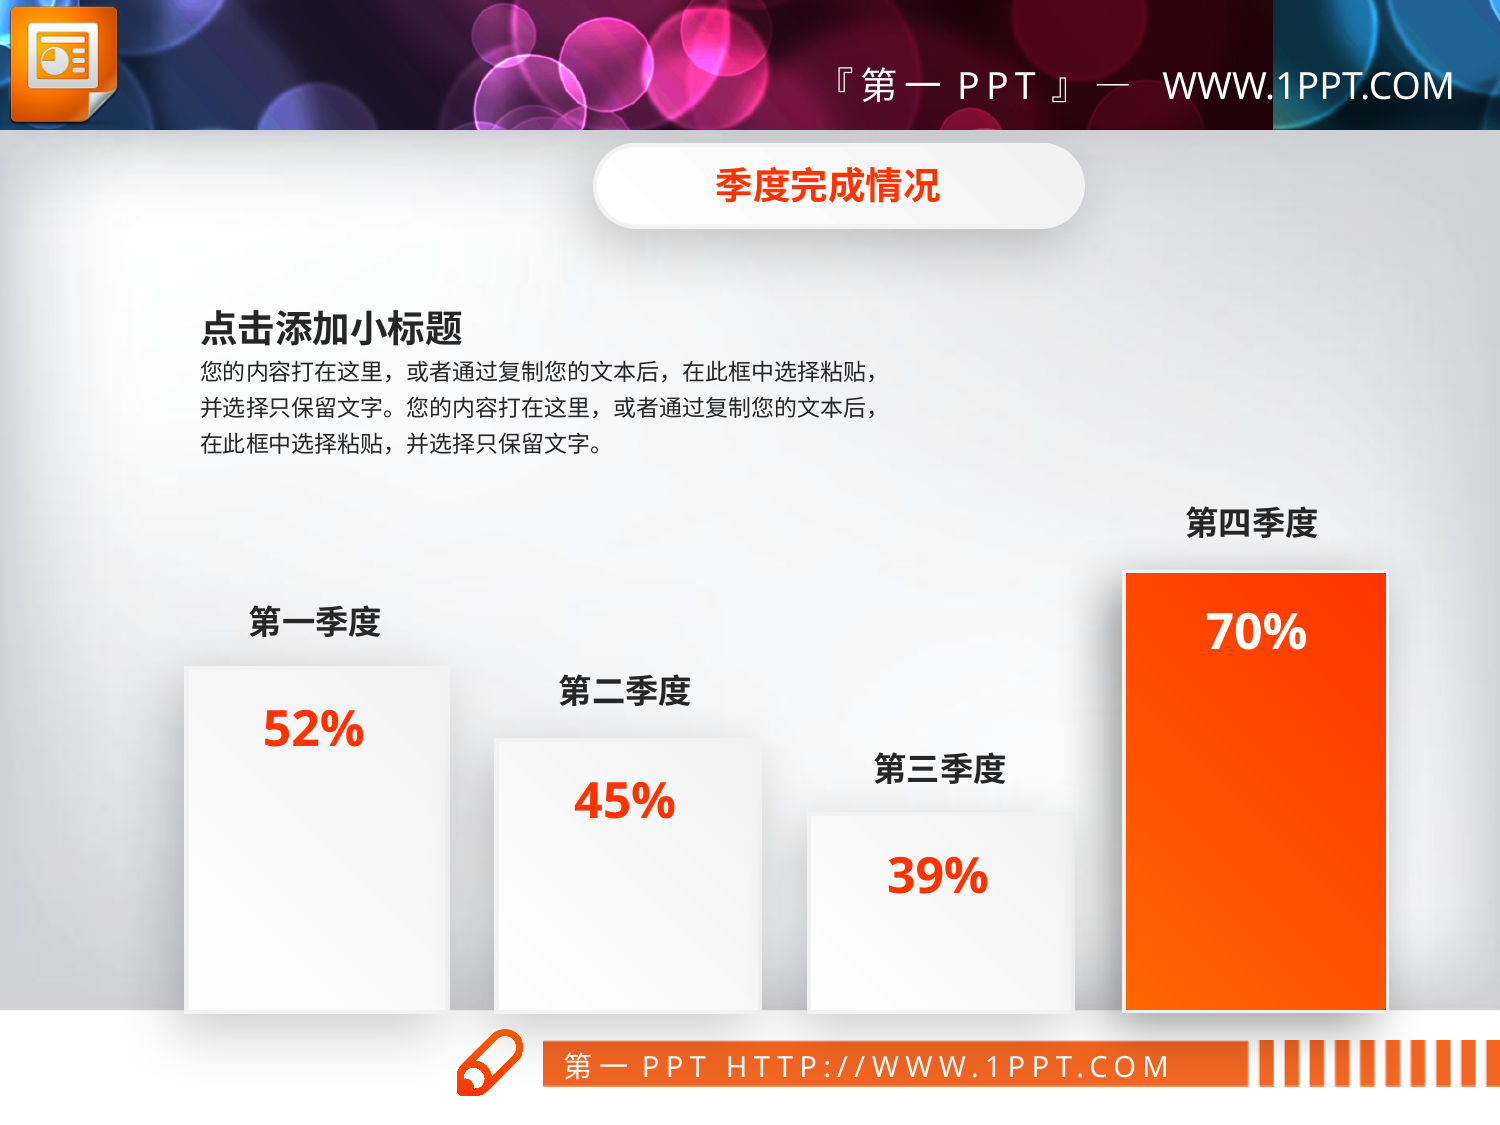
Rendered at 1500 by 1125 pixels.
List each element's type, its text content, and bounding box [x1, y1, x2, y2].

text_box 52% [248, 689, 386, 764]
text_box [1124, 571, 1388, 1012]
picture [0, 0, 1500, 1012]
text_box 第一季度 [237, 600, 401, 647]
text_box 70% [1190, 591, 1323, 667]
text_box 点击添加小标题 您的内容打在这里，或者通过复制您的文本后，在此框中选择粘贴，并选择只保留文字。您的内容打在这里，或者通过复制您的文本后，在此框中选择粘贴，并选择只保留文字。 [185, 283, 896, 465]
text_box 第四季度 [1173, 501, 1339, 549]
text_box 第二季度 [547, 669, 714, 716]
text_box [186, 667, 448, 1012]
picture [543, 1040, 1500, 1087]
text_box [809, 814, 1074, 1012]
text_box 39% [872, 836, 1011, 911]
text_box 45% [559, 761, 698, 836]
text_box 第三季度 [862, 747, 1021, 794]
text_box [496, 740, 761, 1012]
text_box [594, 144, 1083, 228]
